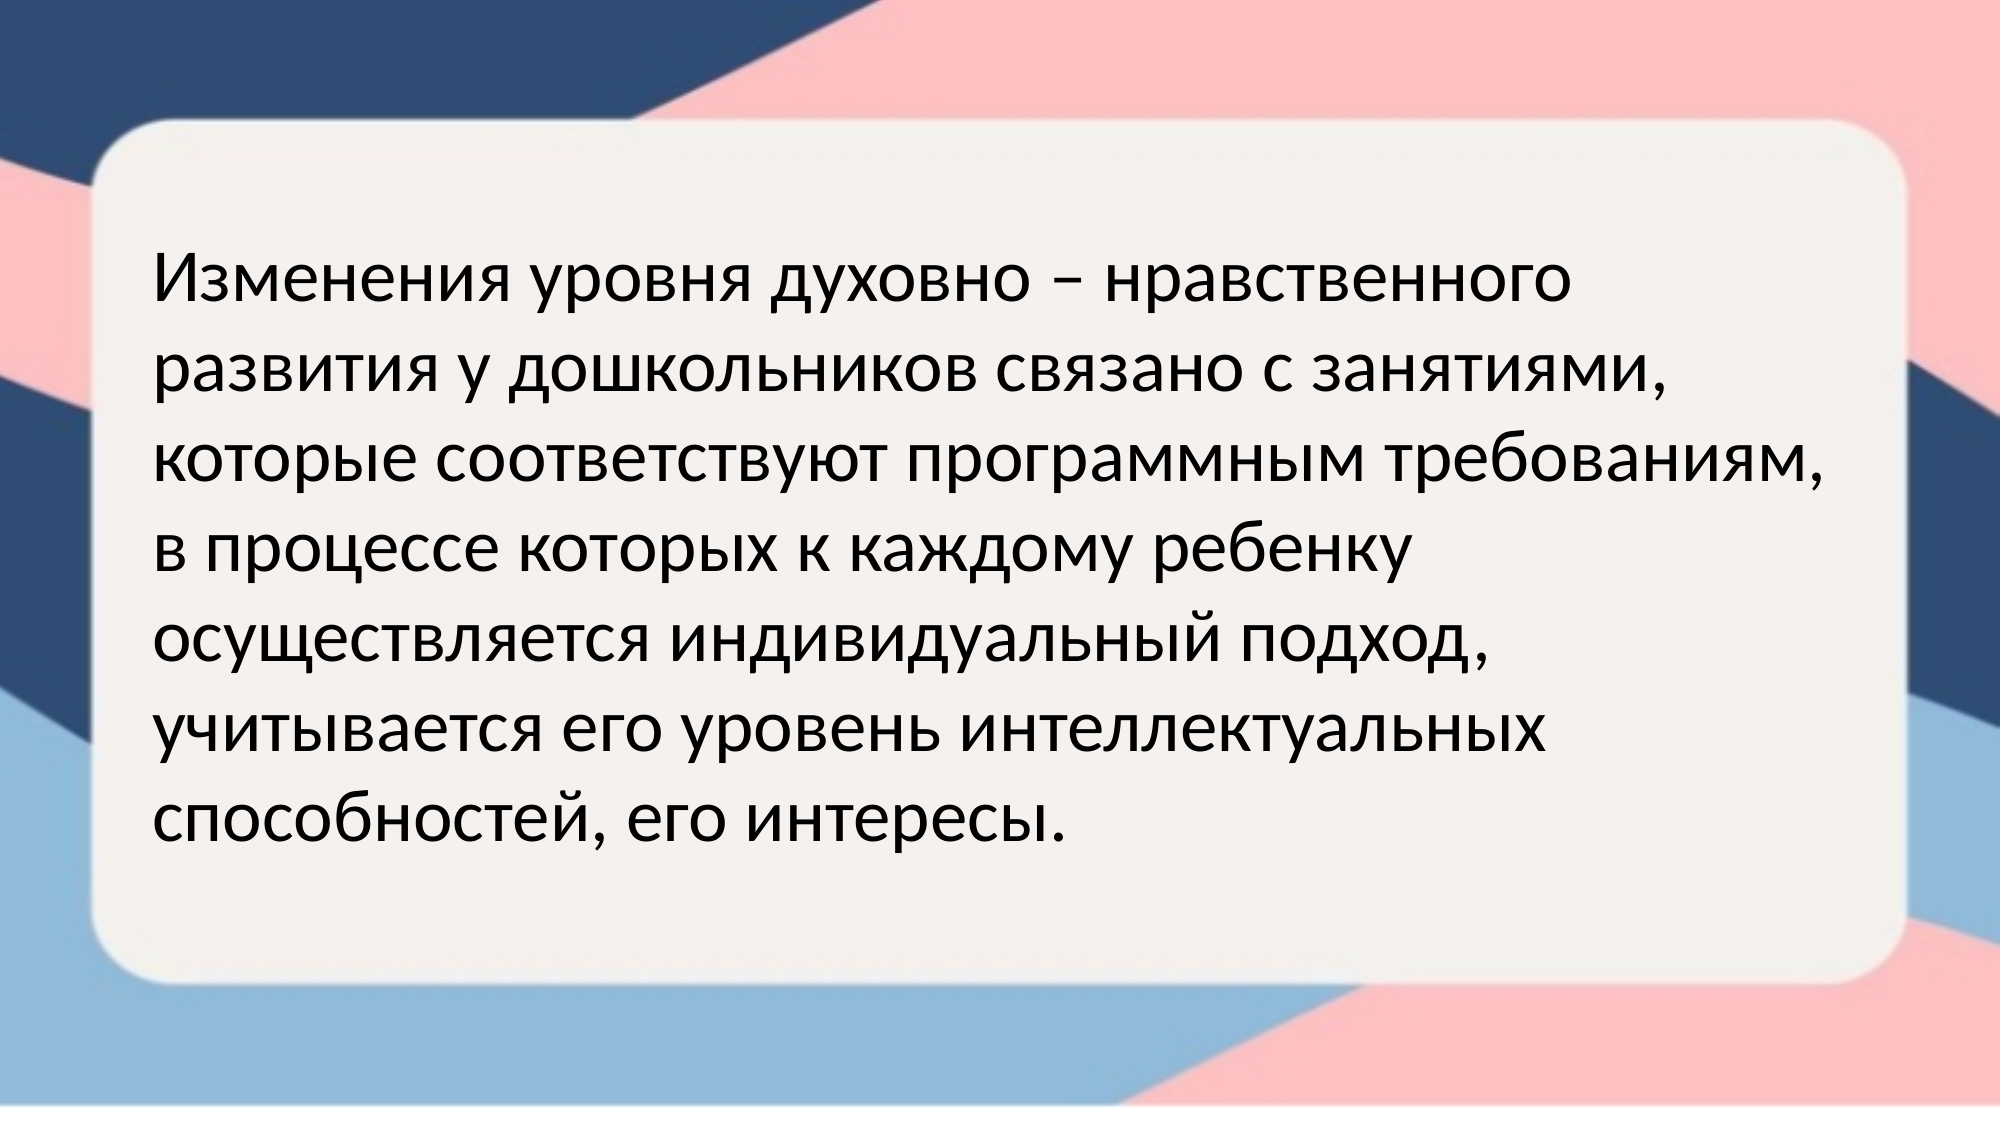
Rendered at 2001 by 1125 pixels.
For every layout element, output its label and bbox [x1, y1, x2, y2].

list [0, 0, 2000, 1125]
